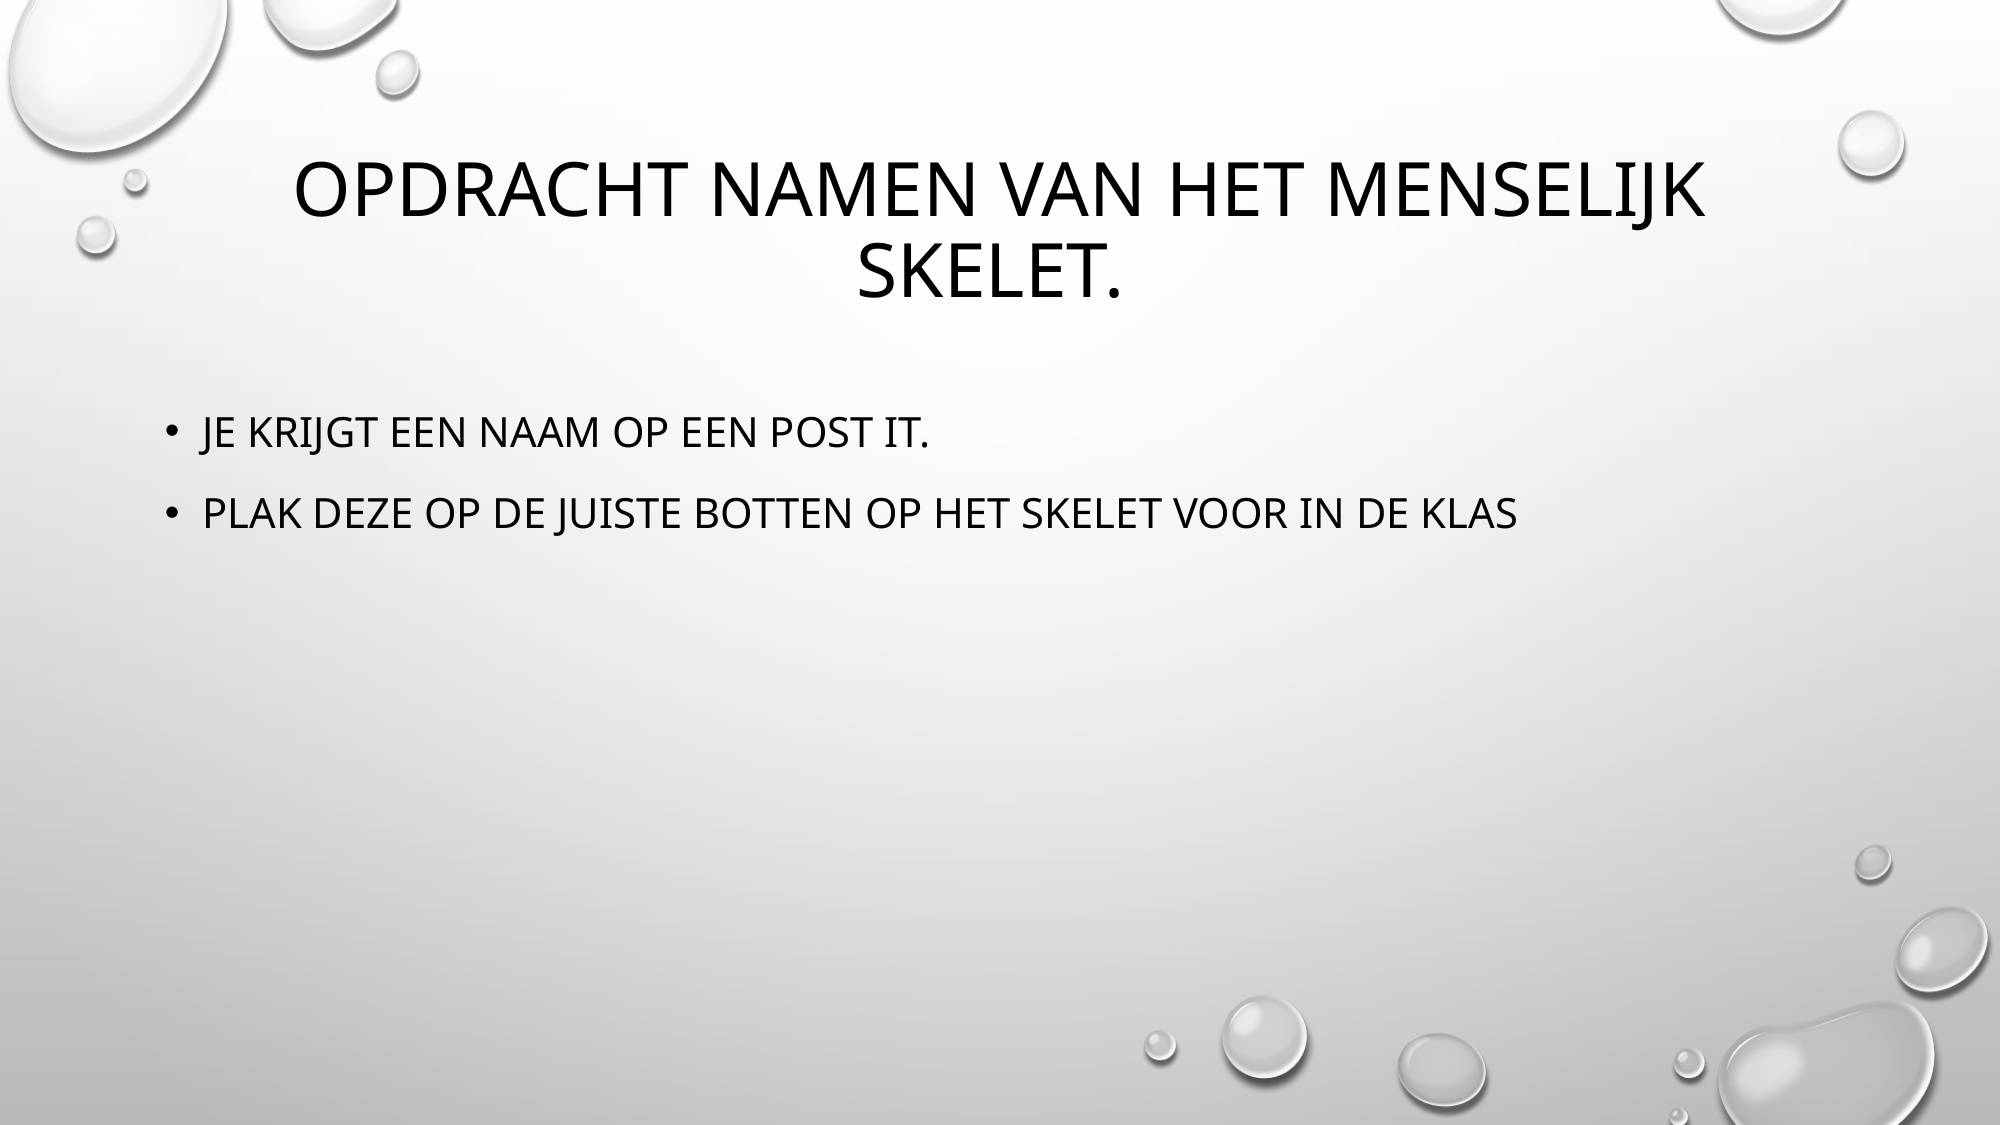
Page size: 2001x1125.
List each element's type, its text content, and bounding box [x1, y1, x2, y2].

list Je krijgt een naam op een post it. Plak deze op de juiste botten op het skelet voor in de klas [149, 388, 1850, 950]
picture [0, 0, 2000, 1125]
title Opdracht namen van het menselijk skelet. [149, 101, 1851, 364]
